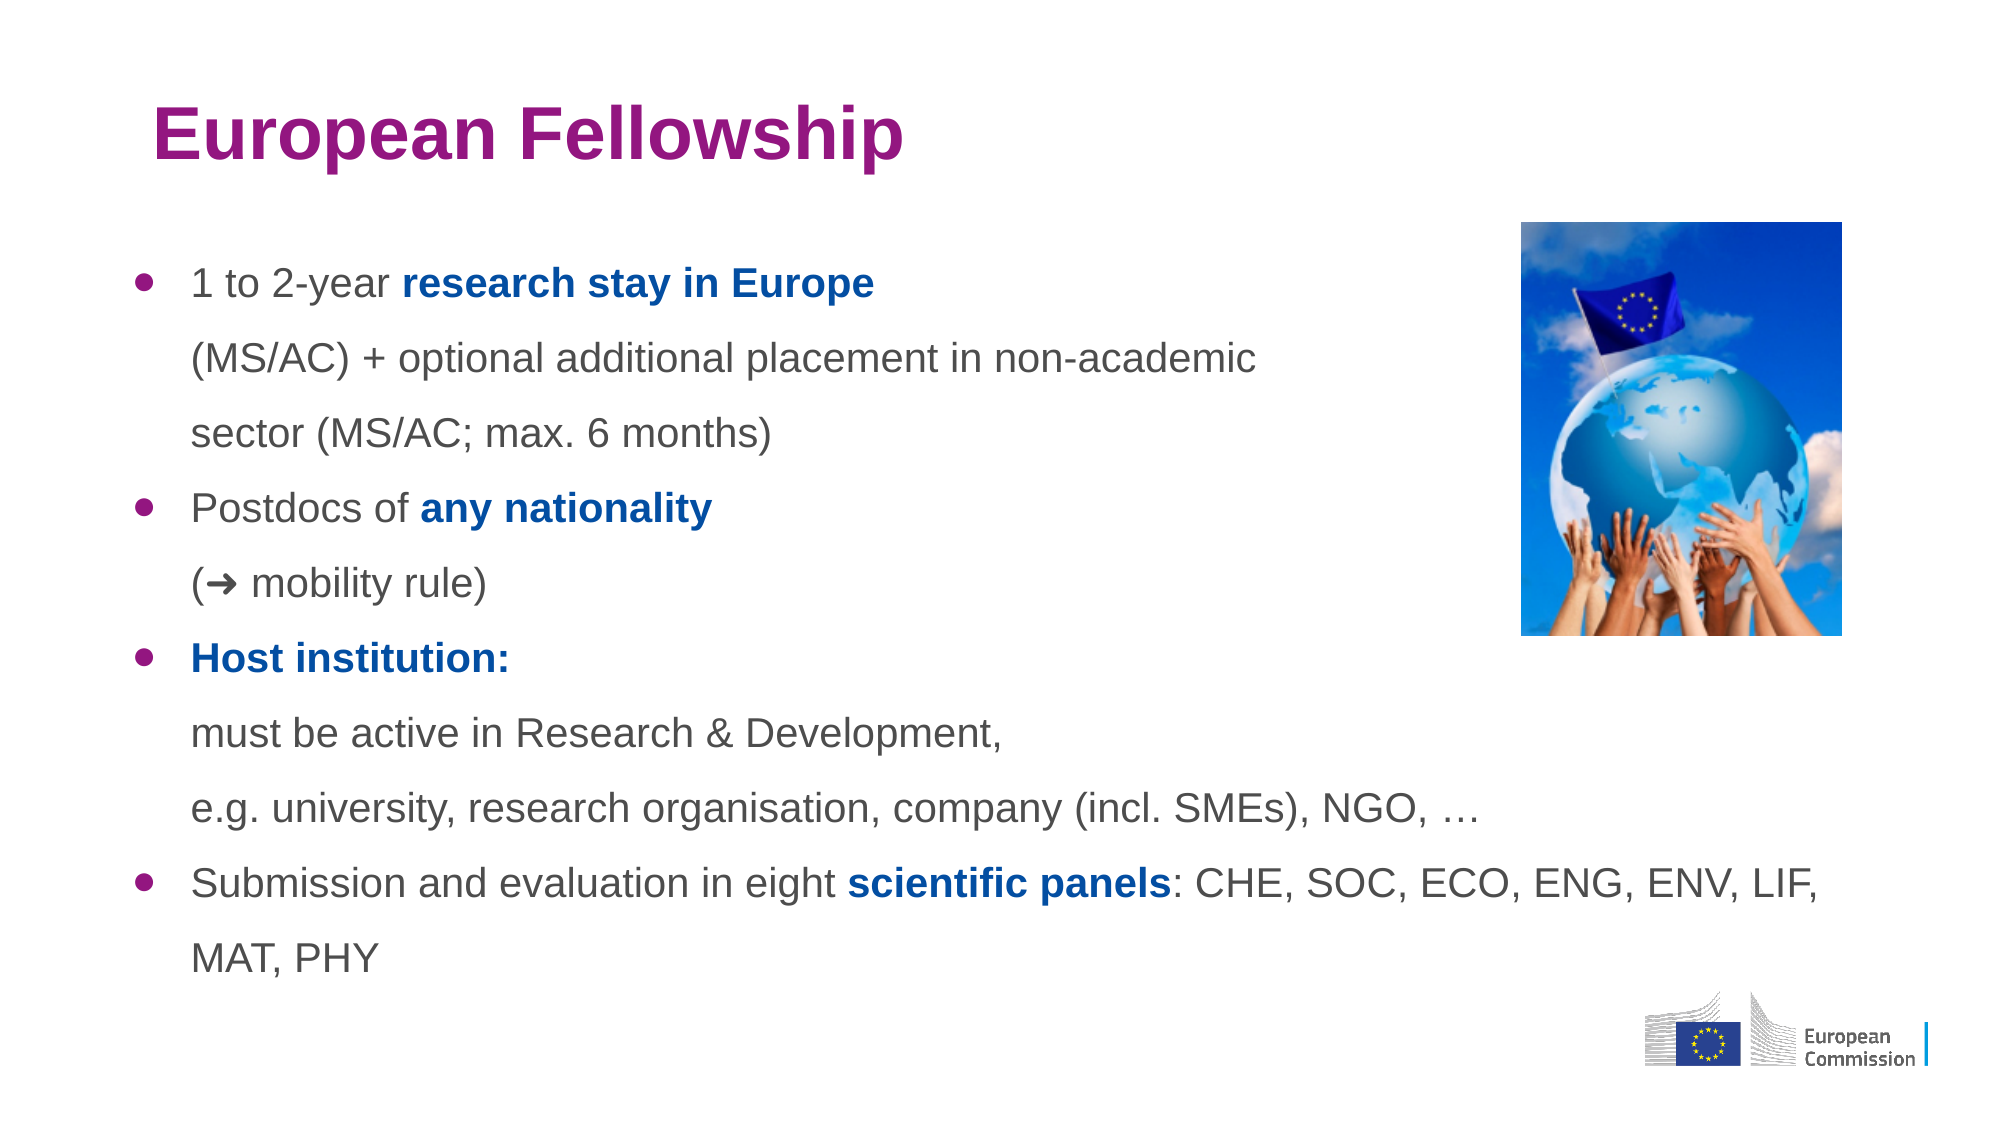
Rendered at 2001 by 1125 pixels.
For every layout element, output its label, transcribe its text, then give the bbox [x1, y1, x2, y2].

picture [1645, 991, 1928, 1066]
title European Fellowship [137, 76, 1863, 176]
picture [1521, 222, 1842, 636]
list 1 to 2-year research stay in Europe (MS/AC) + optional additional placement in non-academic sector (MS/AC; max. 6 months) Postdocs of any nationality (➜ mobility rule) Host institution: must be active in Research & Development, e.g. university, research organisation, company (incl. SMEs), NGO, … Submission and evaluation in eight scientific panels: CHE, SOC, ECO, ENG, ENV, LIF, MAT, PHY [116, 223, 1842, 902]
